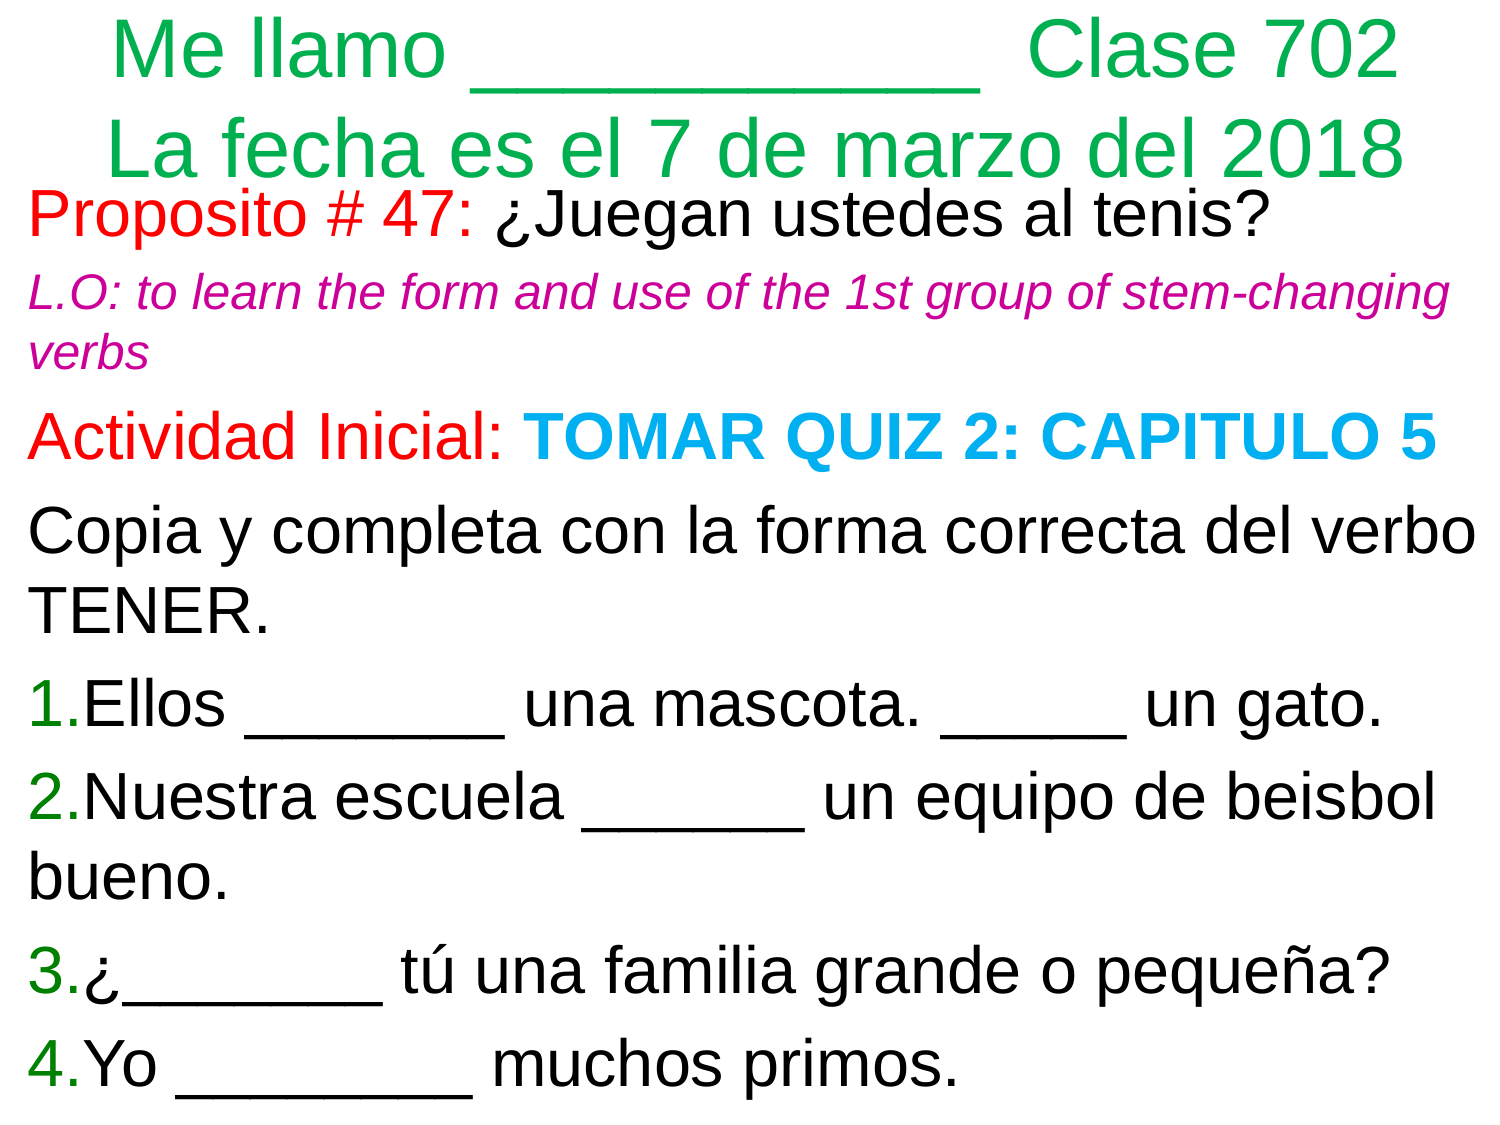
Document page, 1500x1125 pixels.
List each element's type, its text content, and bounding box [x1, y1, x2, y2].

title Me llamo ___________ Clase 702 La fecha es el 7 de marzo del 2018 [24, 0, 1488, 162]
list Proposito # 47: ¿Juegan ustedes al tenis? L.O: to learn the form and use of the 1st group of stem-changing verbs Actividad Inicial: TOMAR QUIZ 2: CAPITULO 5 Copia y completa con la forma correcta del verbo TENER. Ellos _______ una mascota. _____ un gato. Nuestra escuela ______ un equipo de beisbol bueno. ¿_______ tú una familia grande o pequeña? Yo ________ muchos primos. [12, 162, 1500, 906]
